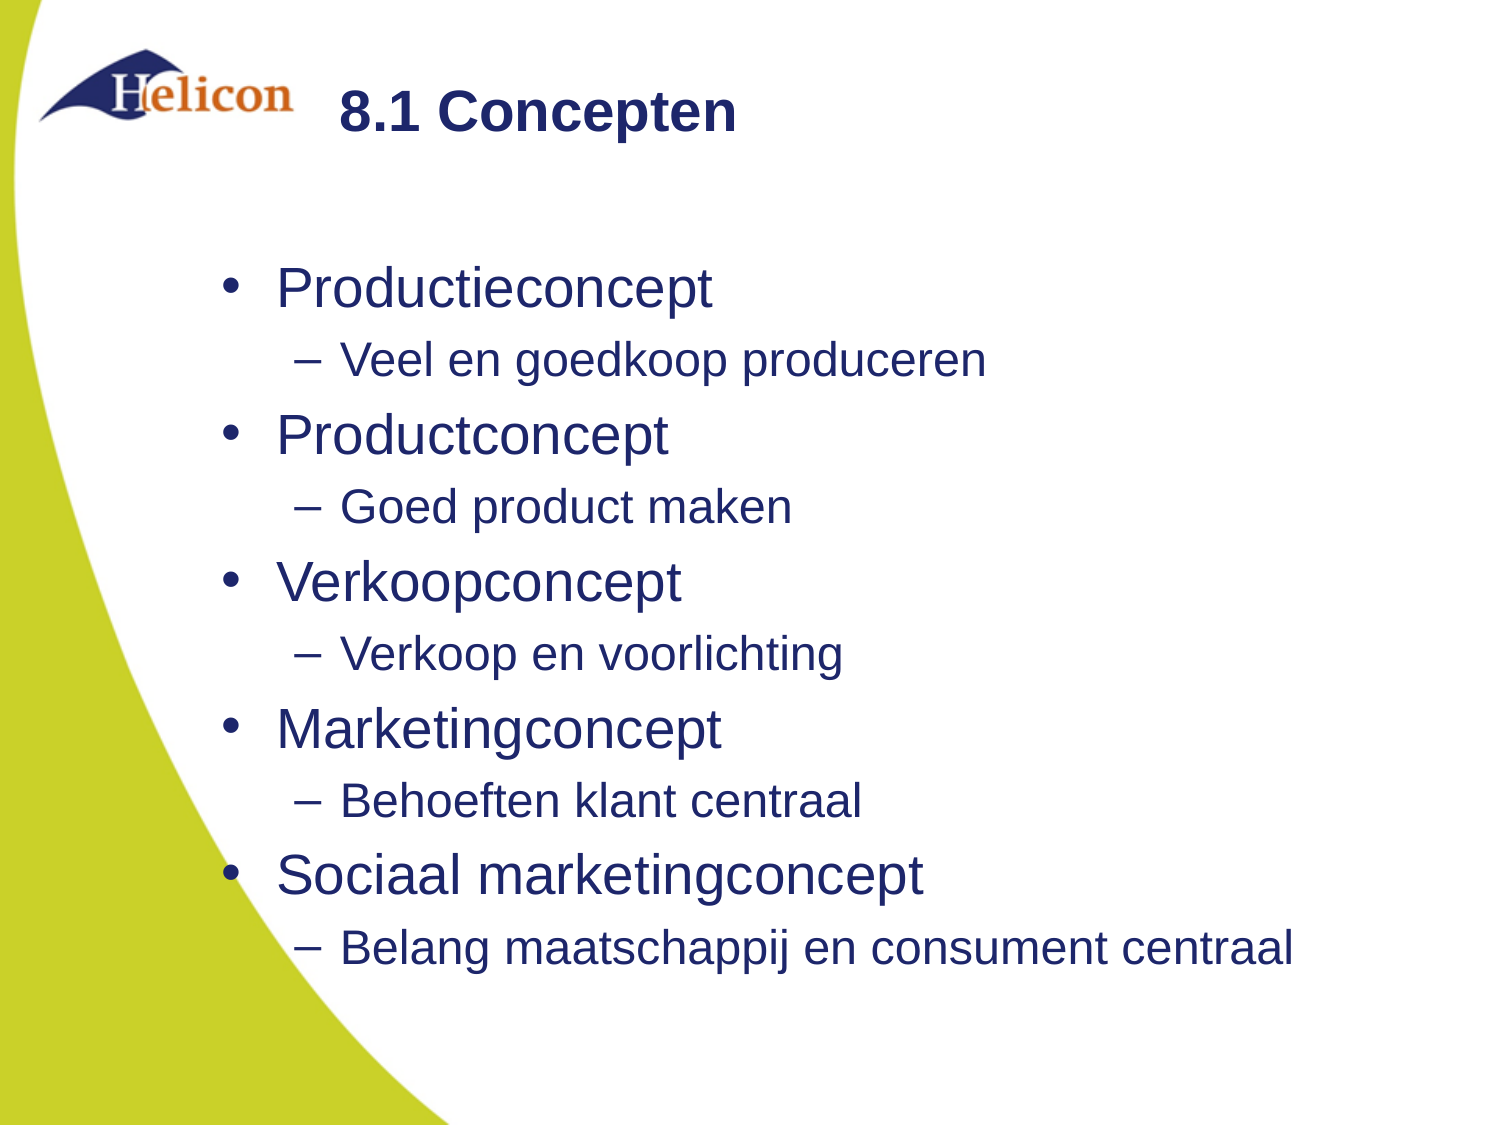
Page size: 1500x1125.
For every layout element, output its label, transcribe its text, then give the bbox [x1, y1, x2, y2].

title 8.1 Concepten [324, 54, 1415, 161]
list Productieconcept Veel en goedkoop produceren Productconcept Goed product maken Verkoopconcept Verkoop en voorlichting Marketingconcept Behoeften klant centraal Sociaal marketingconcept Belang maatschappij en consument centraal [206, 243, 1500, 986]
picture [0, 0, 1500, 1125]
